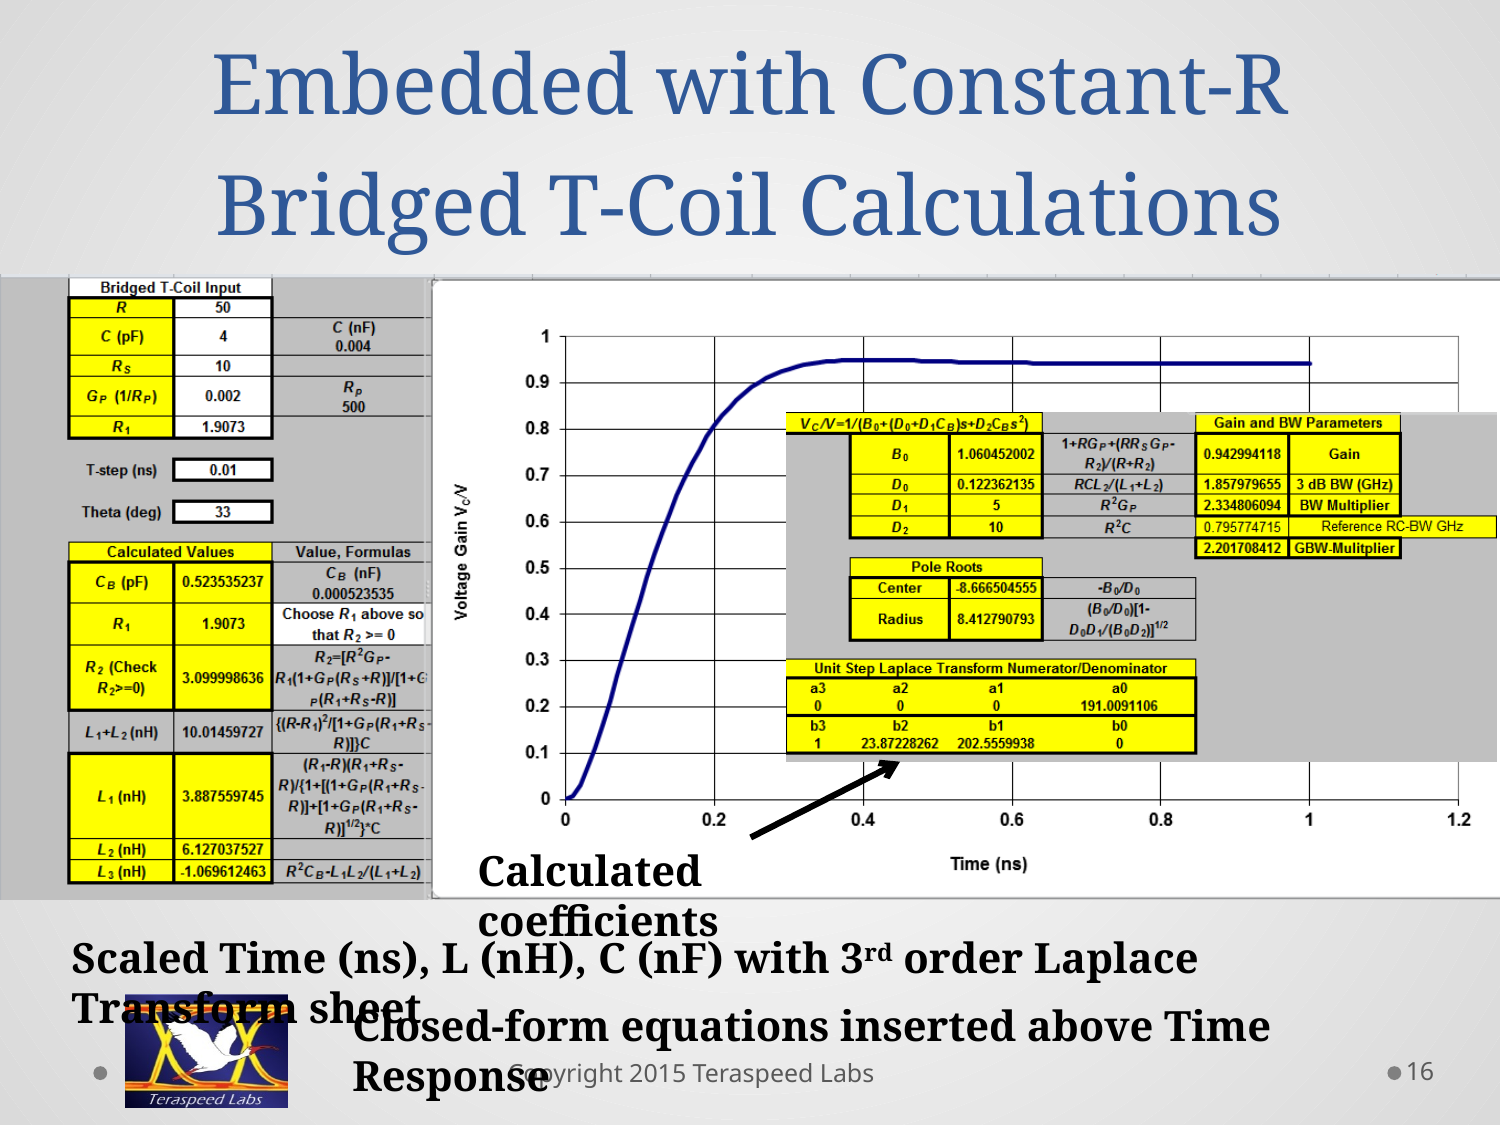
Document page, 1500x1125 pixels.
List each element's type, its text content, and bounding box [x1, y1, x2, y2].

text_box Closed-form equations inserted above Time Response [337, 992, 1400, 1107]
picture [0, 274, 1500, 900]
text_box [750, 761, 901, 838]
slide_number 16 [1401, 1042, 1494, 1103]
title Embedded with Constant-R Bridged T-Coil Calculations [75, 0, 1425, 263]
text_box Scaled Time (ns), L (nH), C (nF) with 3rd order Laplace Transform sheet [56, 924, 1445, 1040]
text_box Calculated coefficients [462, 908, 938, 953]
picture [125, 1040, 288, 1108]
